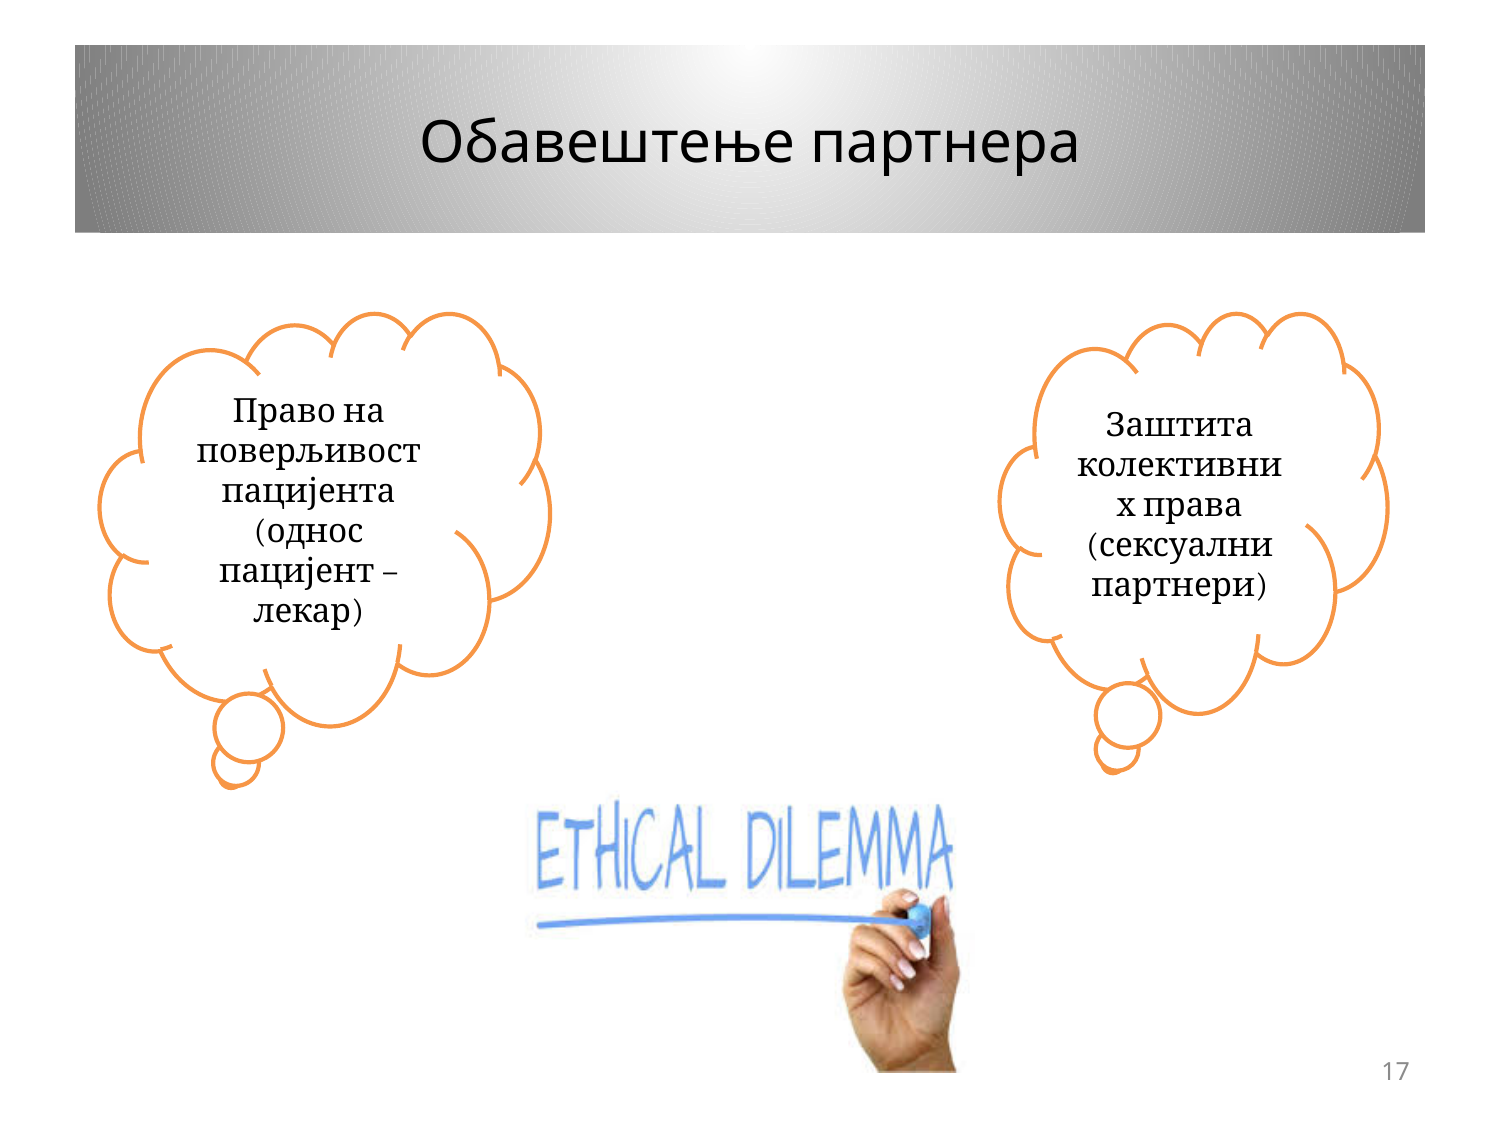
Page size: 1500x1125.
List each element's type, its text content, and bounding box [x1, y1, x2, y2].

slide_number 17 [1074, 1042, 1425, 1103]
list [512, 764, 976, 1073]
title Обавештење партнера [74, 44, 1426, 233]
text_box Заштита колективних права (сексуални партнери) [997, 311, 1390, 776]
text_box Право на поверљивост пацијента (однос пацијент –лекар) [97, 311, 553, 791]
